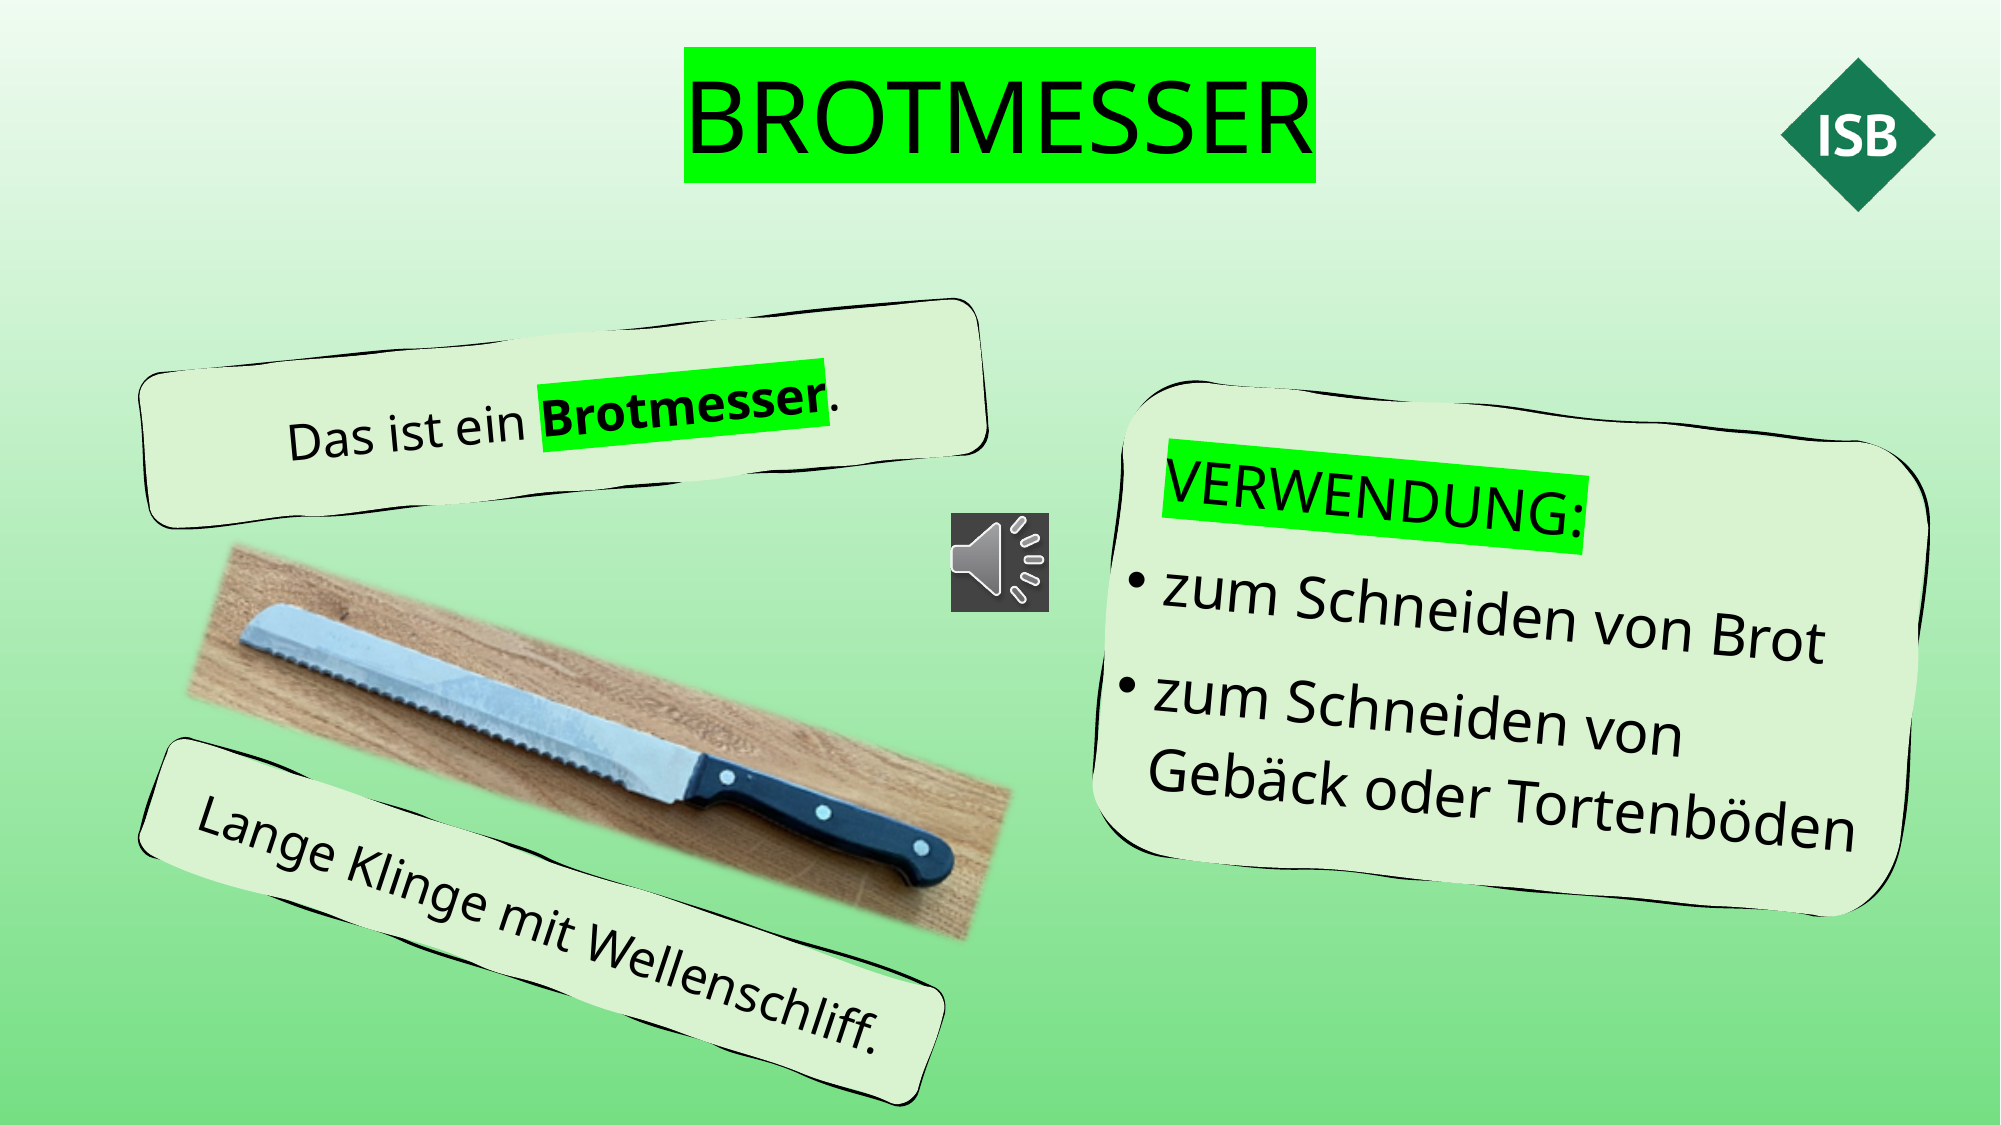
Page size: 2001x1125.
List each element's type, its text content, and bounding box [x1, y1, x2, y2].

text_box Das ist ein Brotmesser. [138, 297, 989, 530]
text_box Verwendung: zum Schneiden von Brot zum Schneiden von Gebäck oder Tortenböden [1092, 380, 1931, 917]
picture [173, 511, 1051, 955]
text_box Brotmesser [137, 59, 1863, 278]
text_box Lange Klinge mit Wellenschliff. [137, 741, 173, 866]
picture [1780, 56, 1937, 213]
text_box Lange Klinge mit Wellenschliff. [438, 955, 946, 1107]
